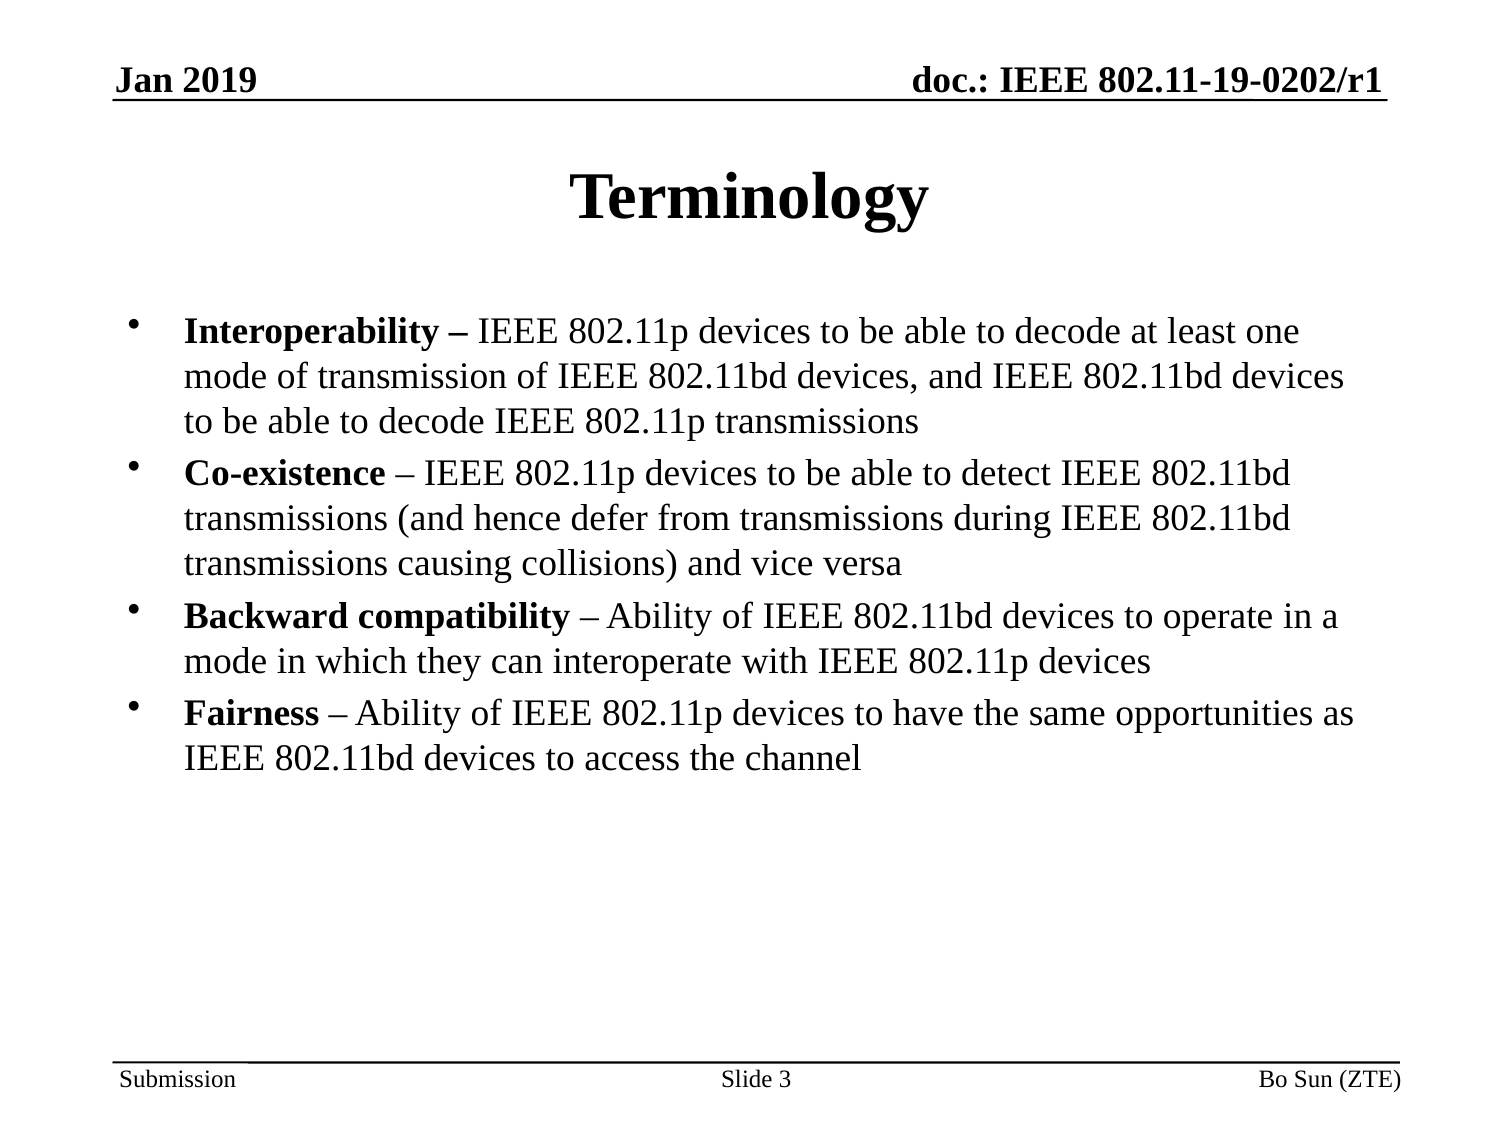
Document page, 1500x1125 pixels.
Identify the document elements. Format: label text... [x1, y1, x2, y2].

footer Bo Sun (ZTE) [1256, 1062, 1402, 1093]
list Interoperability – IEEE 802.11p devices to be able to decode at least one mode of transmission of IEEE 802.11bd devices, and IEEE 802.11bd devices to be able to decode IEEE 802.11p transmissions Co-existence – IEEE 802.11p devices to be able to detect IEEE 802.11bd transmissions (and hence defer from transmissions during IEEE 802.11bd transmissions causing collisions) and vice versa Backward compatibility – Ability of IEEE 802.11bd devices to operate in a mode in which they can interoperate with IEEE 802.11p devices Fairness – Ability of IEEE 802.11p devices to have the same opportunities as IEEE 802.11bd devices to access the channel [112, 298, 1388, 988]
title Terminology [112, 103, 1388, 279]
slide_number Slide 3 [712, 1062, 800, 1093]
